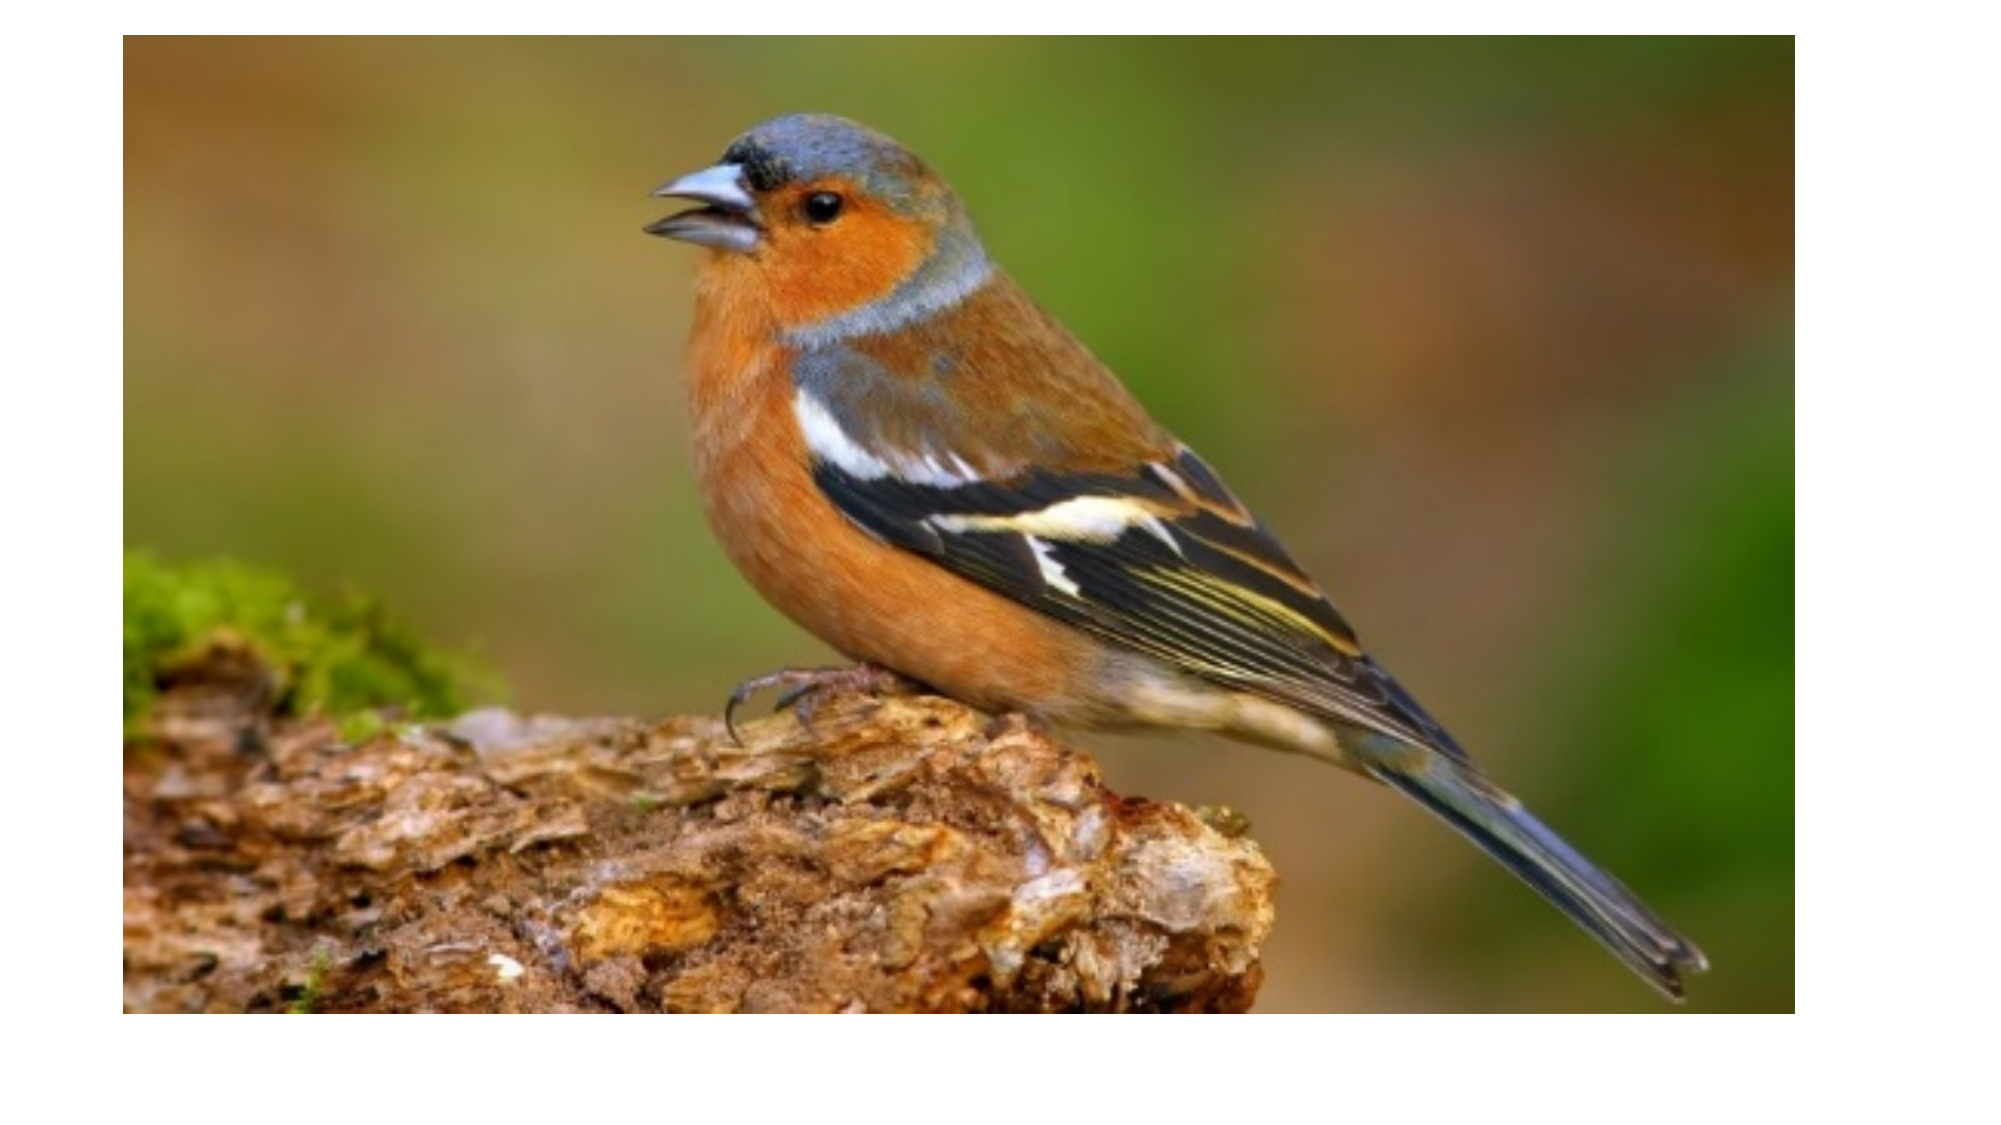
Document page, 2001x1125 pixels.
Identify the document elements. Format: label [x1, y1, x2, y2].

list [123, 35, 1795, 1014]
